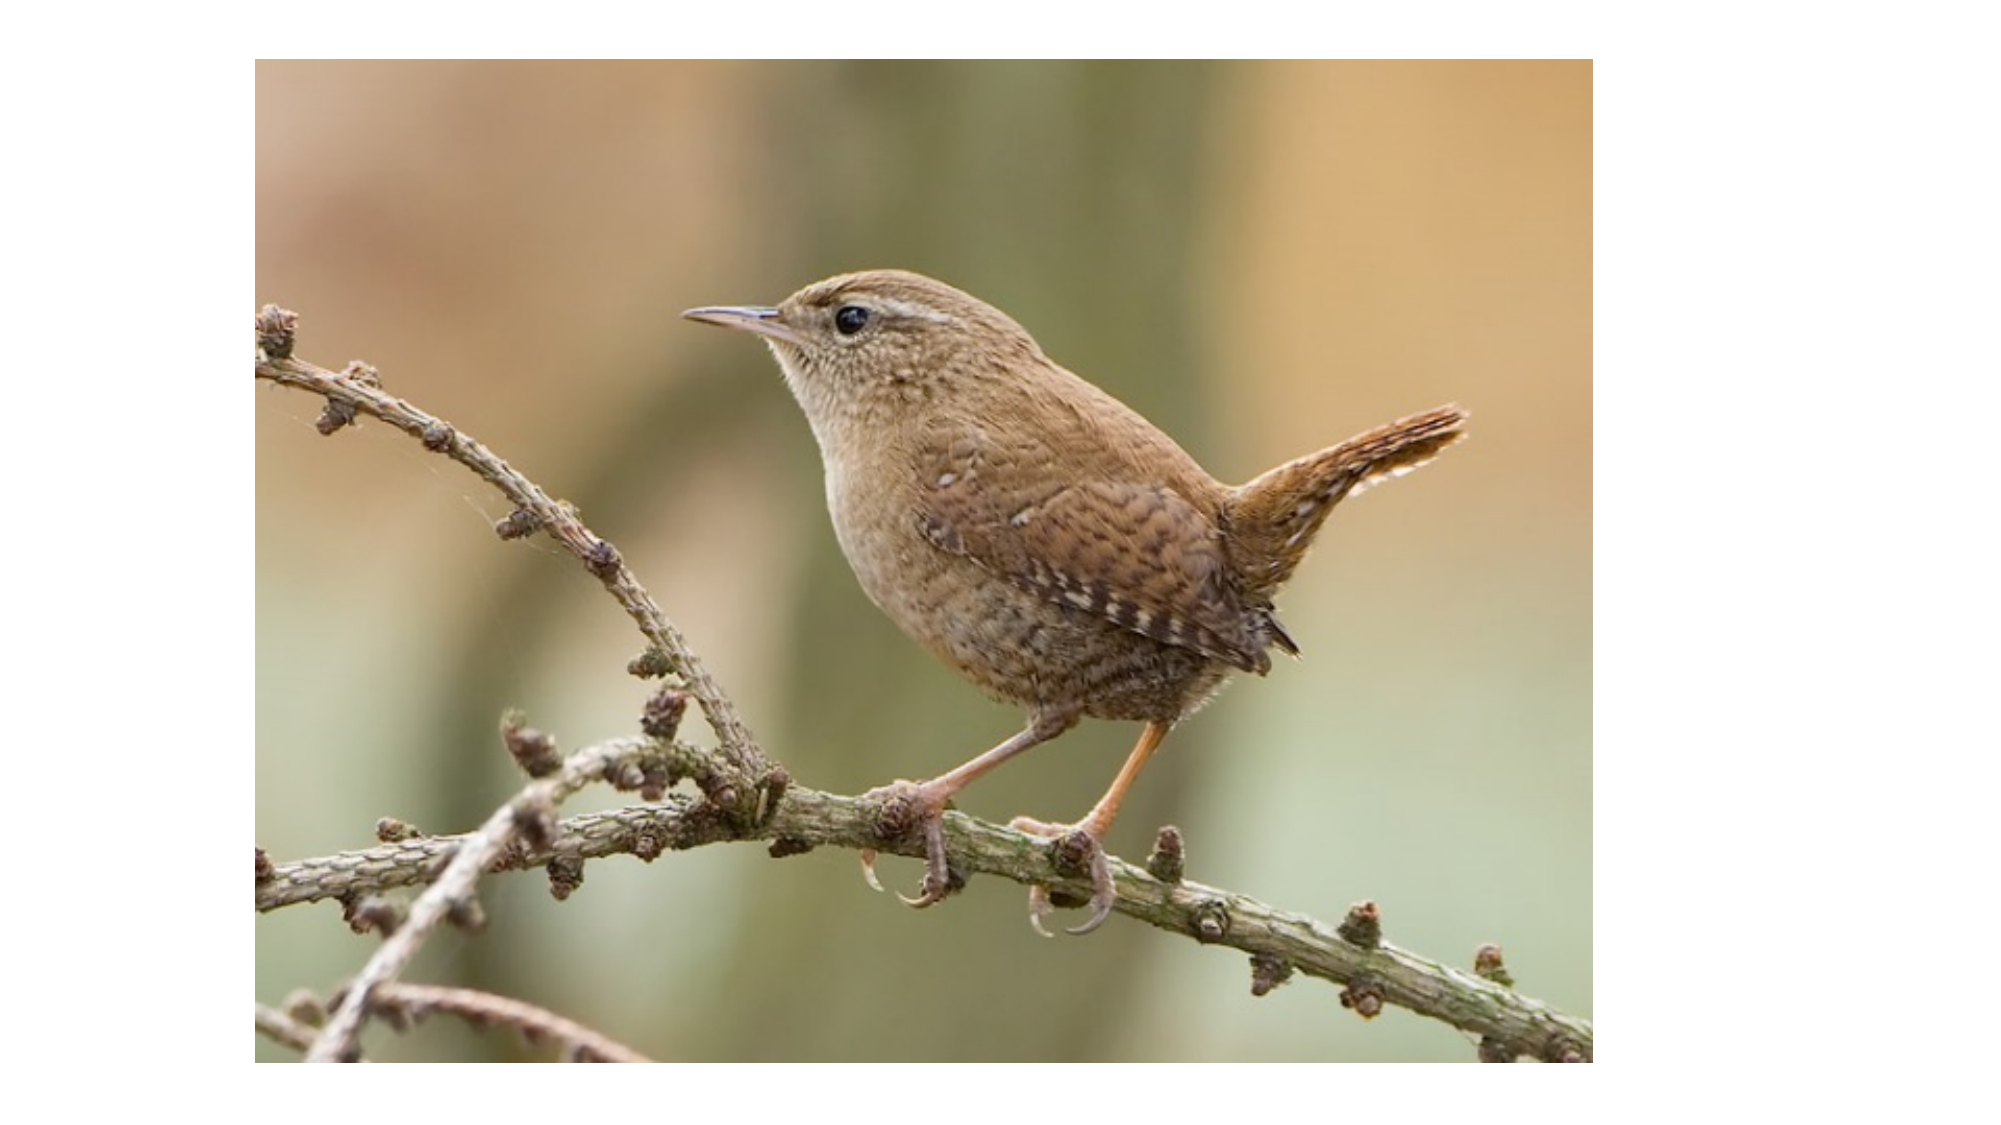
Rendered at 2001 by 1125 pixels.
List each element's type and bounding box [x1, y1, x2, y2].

list [255, 59, 1593, 1063]
